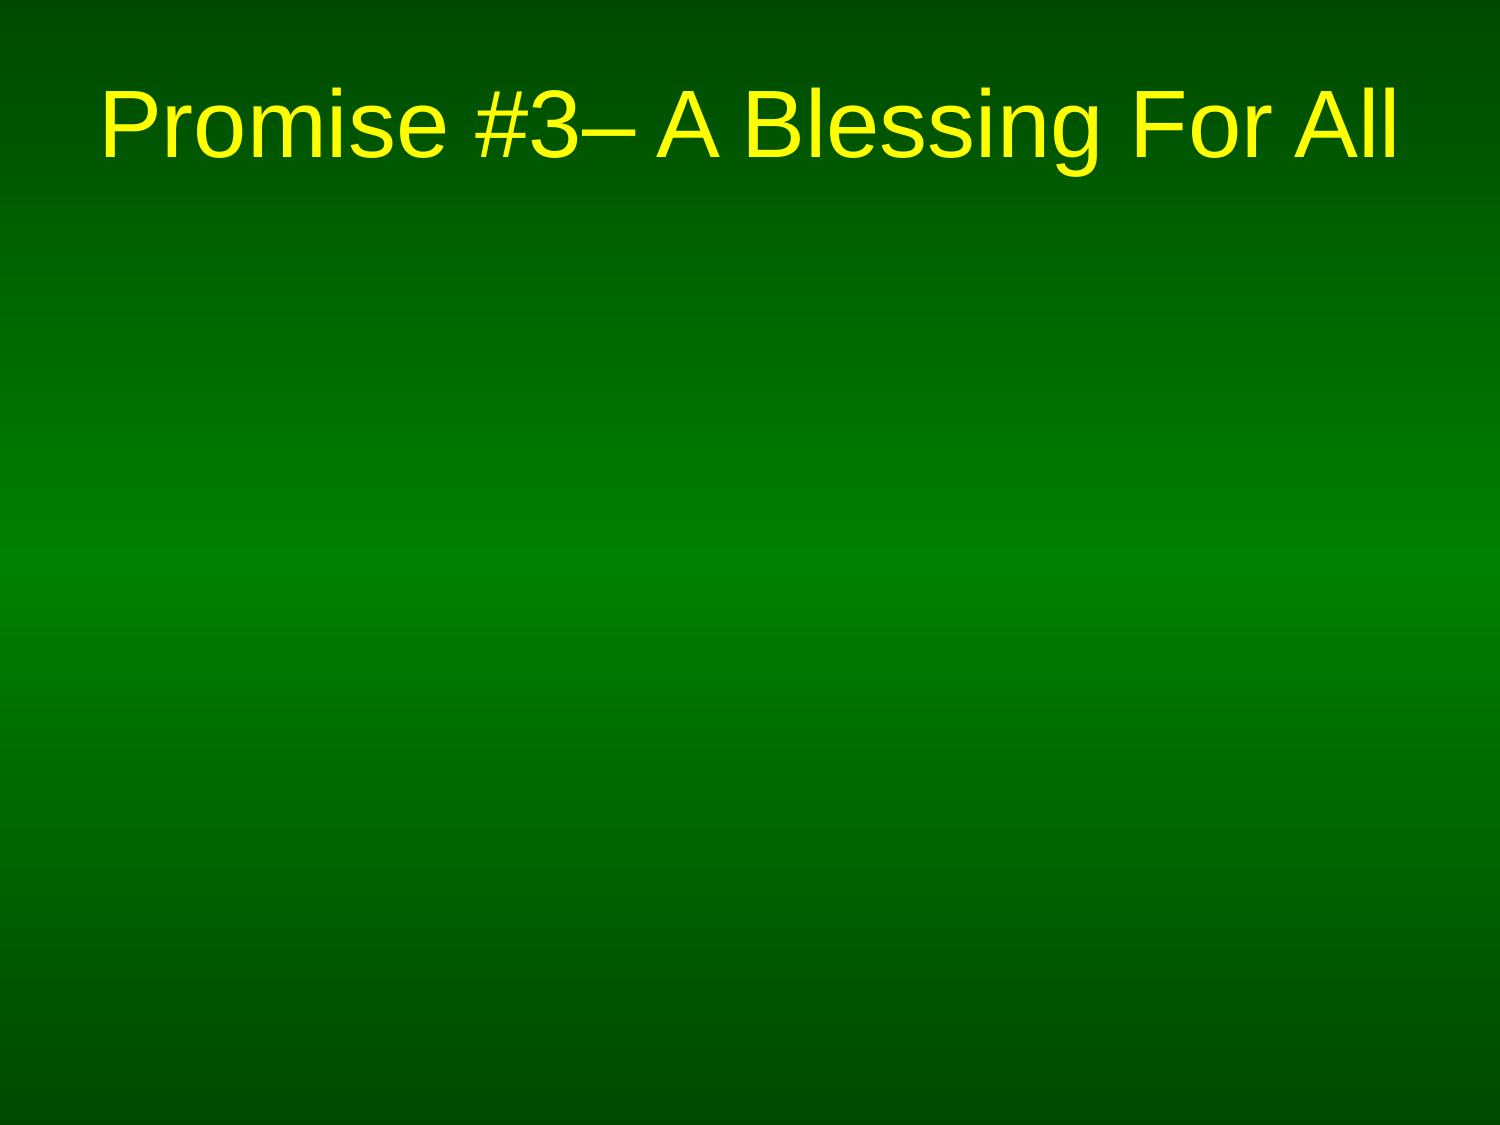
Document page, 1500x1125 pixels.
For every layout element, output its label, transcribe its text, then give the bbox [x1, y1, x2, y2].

title Promise #3– A Blessing For All [37, 24, 1463, 213]
